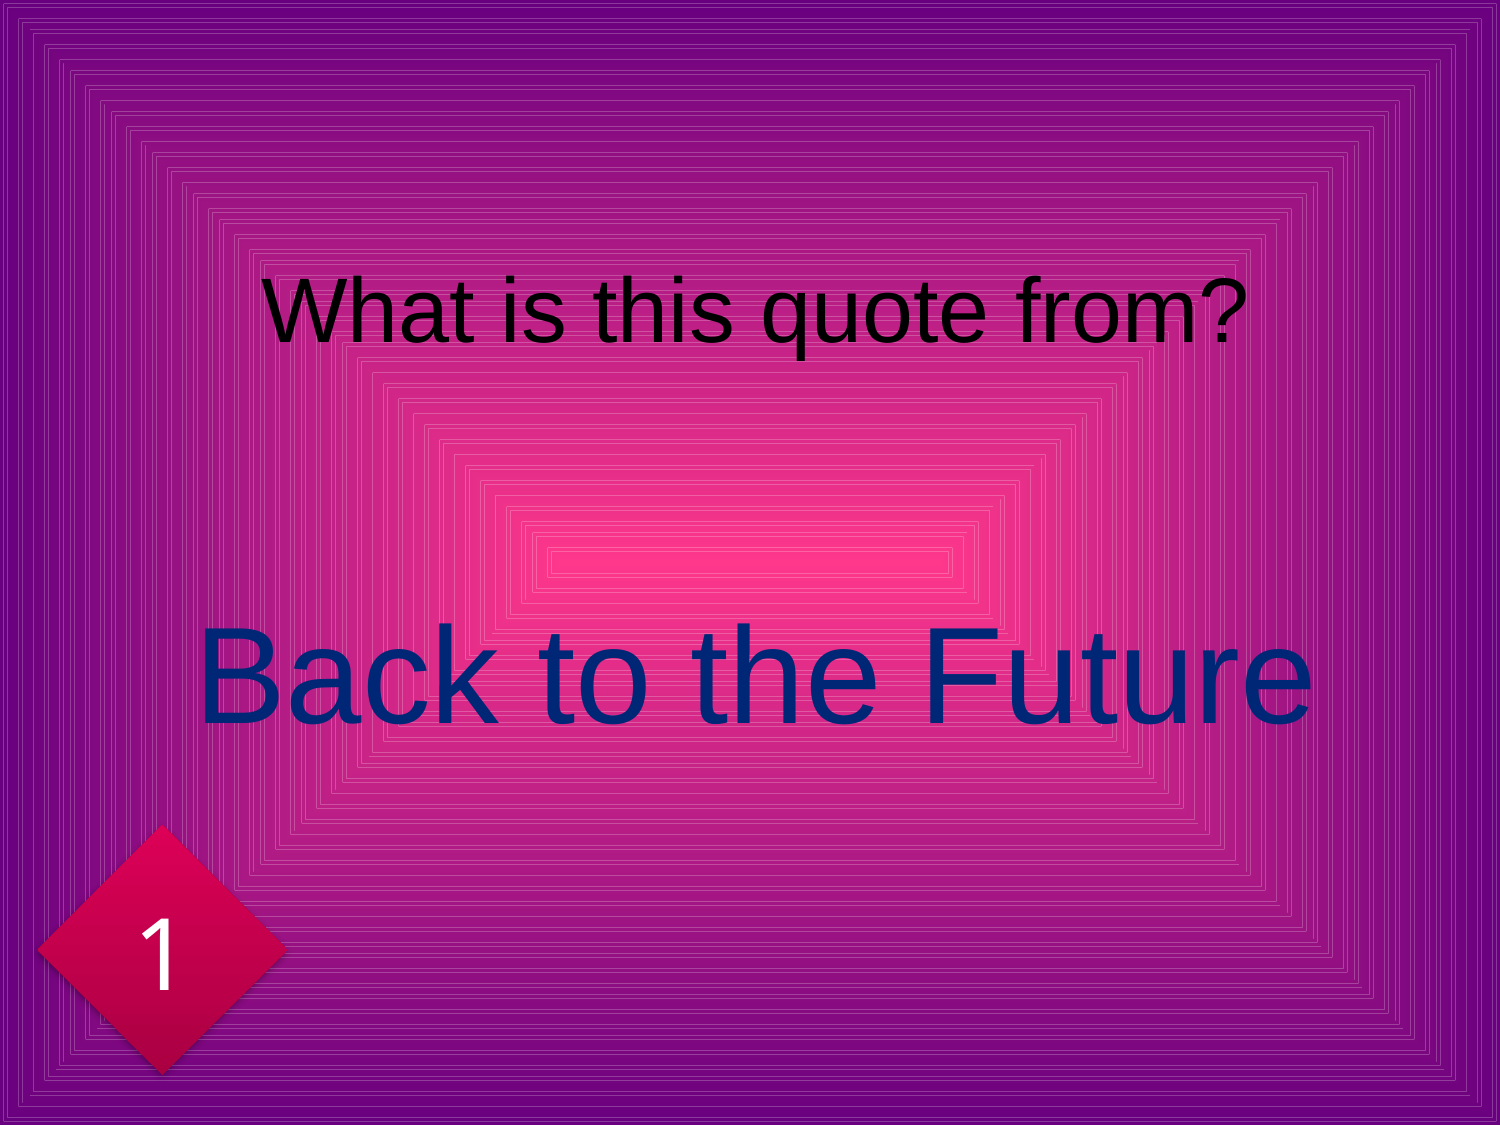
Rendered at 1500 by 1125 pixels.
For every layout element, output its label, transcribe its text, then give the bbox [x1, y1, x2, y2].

text_box 1 [37, 838, 288, 1075]
title What is this quote from? [112, 137, 1401, 476]
text_box Back to the Future [112, 500, 1400, 838]
